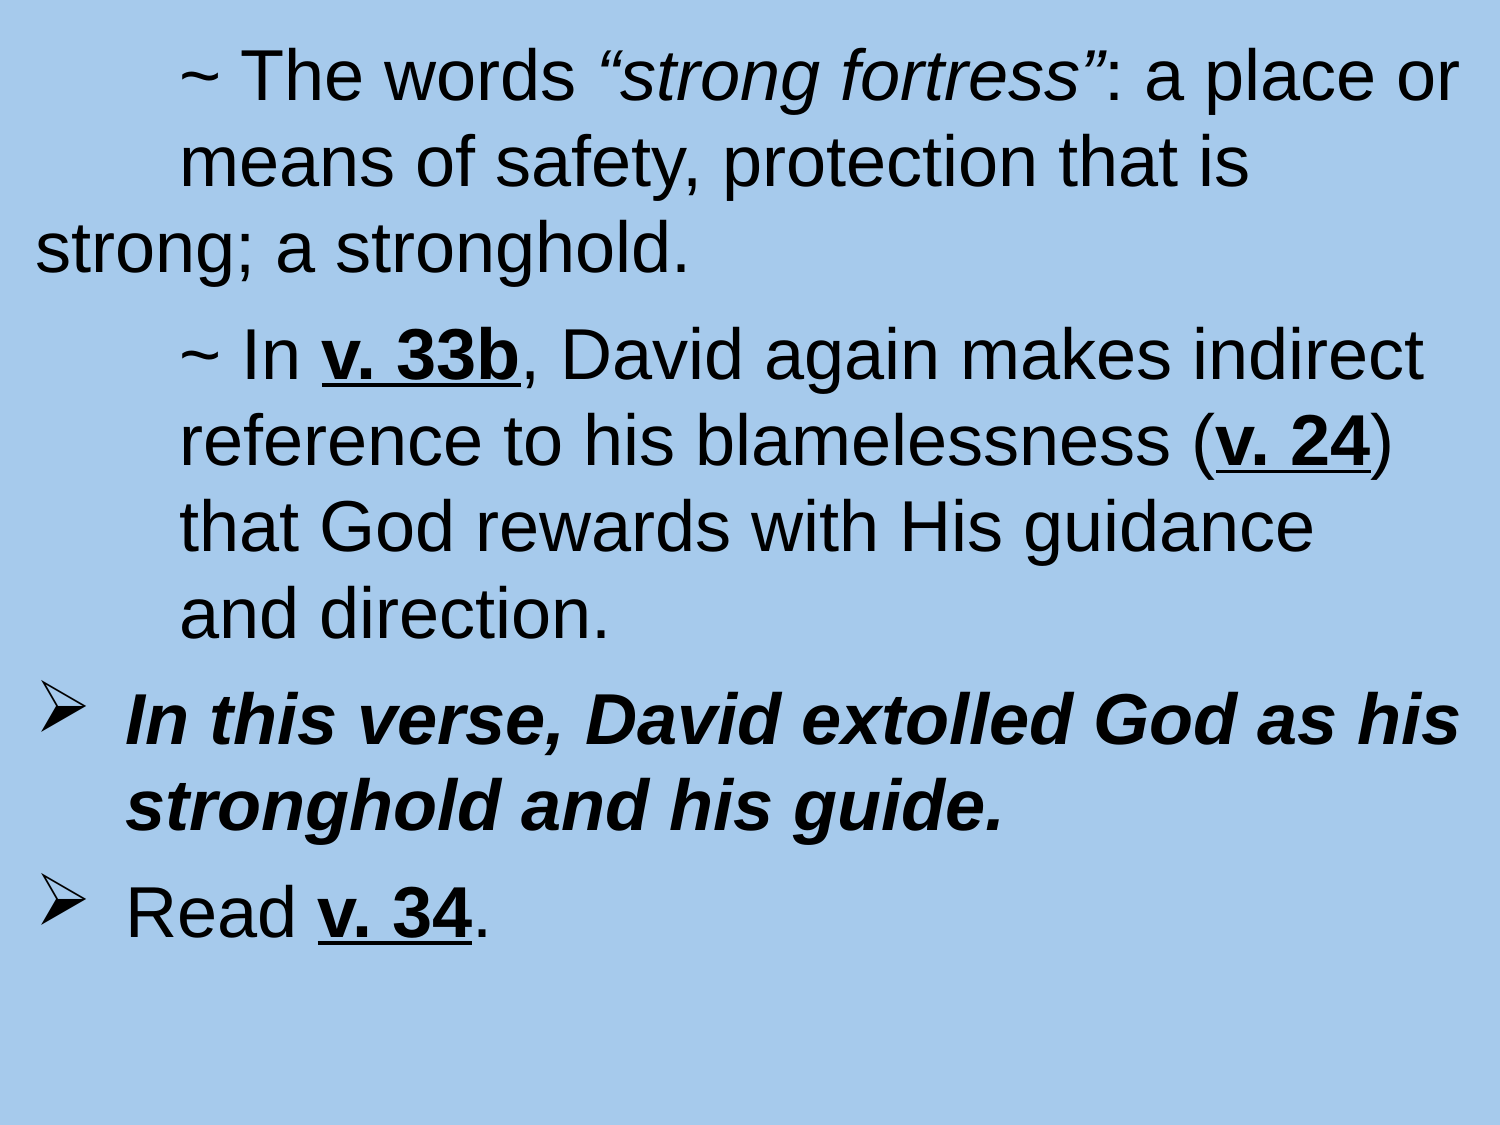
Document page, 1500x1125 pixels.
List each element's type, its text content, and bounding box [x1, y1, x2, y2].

subtitle ~ The words “strong fortress”: a place or means of safety, protection that is strong; a stronghold. ~ In v. 33b, David again makes indirect reference to his blamelessness (v. 24) that God rewards with His guidance and direction. In this verse, David extolled God as his stronghold and his guide. Read v. 34. [20, 20, 1482, 1108]
